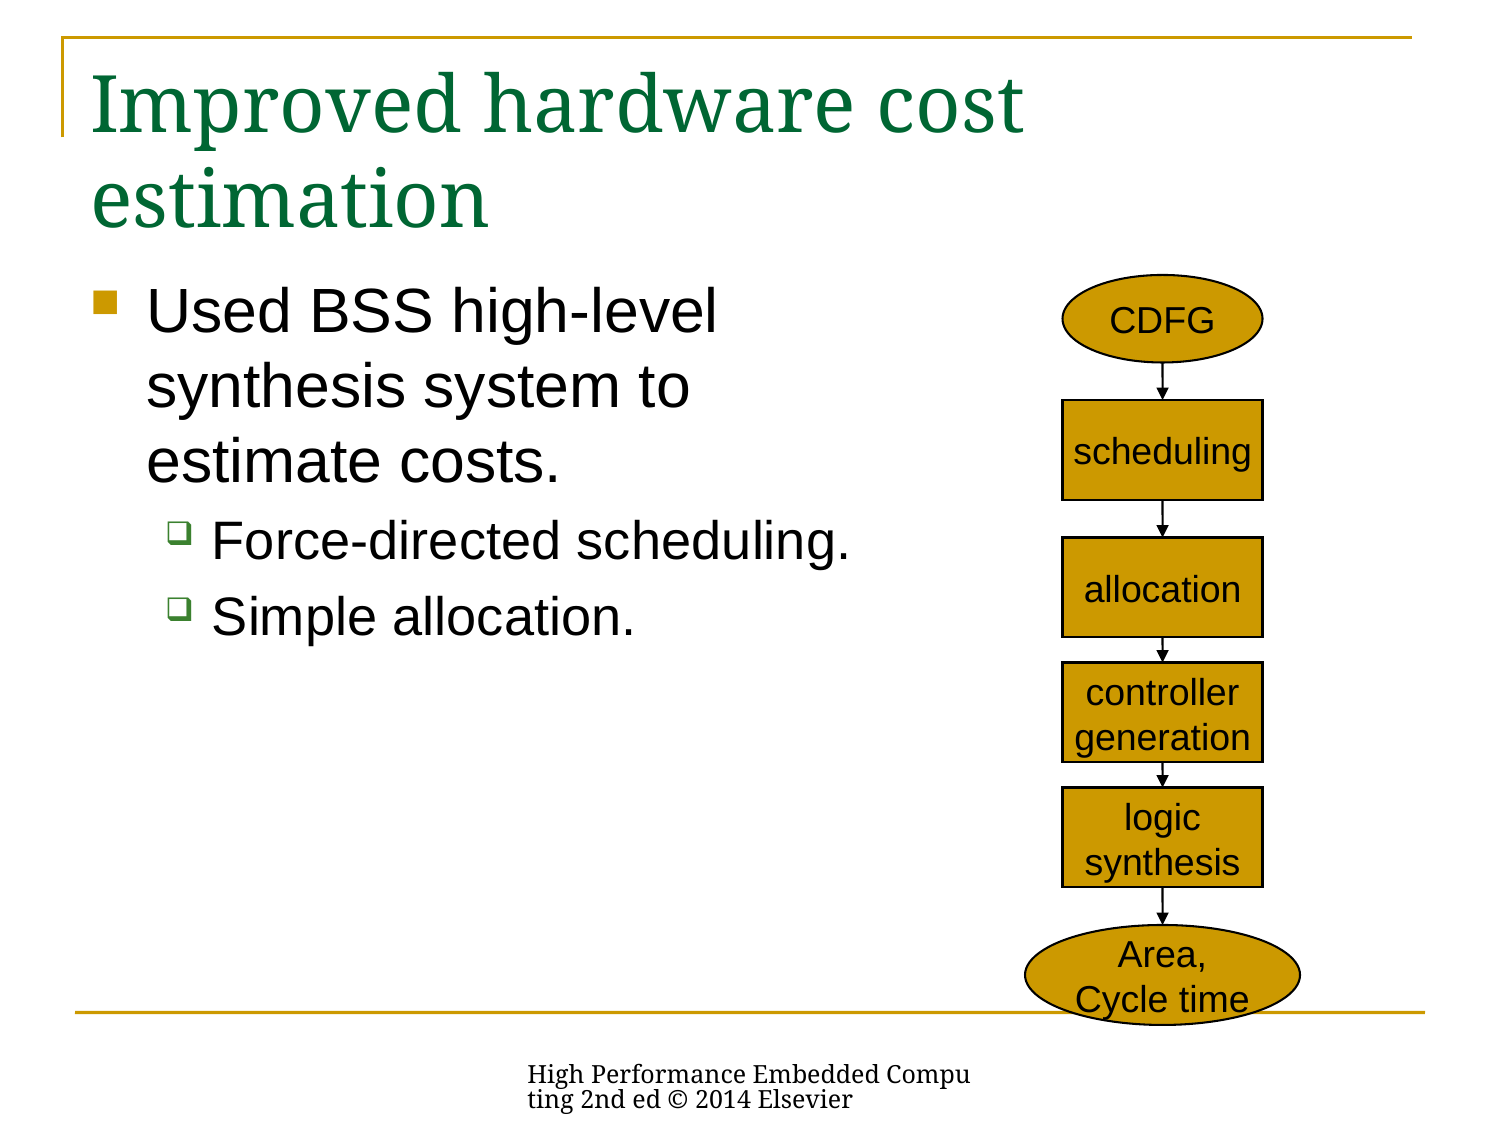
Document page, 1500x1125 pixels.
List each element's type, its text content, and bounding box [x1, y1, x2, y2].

text_box CDFG [1062, 274, 1263, 363]
text_box [1156, 362, 1169, 400]
text_box [1156, 762, 1169, 788]
list Used BSS high-level synthesis system to estimate costs. Force-directed scheduling. Simple allocation. [75, 262, 938, 1006]
footer High Performance Embedded Computing 2nd ed © 2014 Elsevier [512, 1025, 988, 1100]
title Improved hardware cost estimation [75, 45, 1425, 233]
text_box [1156, 637, 1169, 663]
text_box controller generation [1062, 662, 1263, 763]
text_box Area, Cycle time [1025, 924, 1301, 1025]
text_box allocation [1062, 537, 1263, 638]
text_box logic synthesis [1062, 787, 1263, 888]
text_box [1156, 499, 1169, 538]
text_box [1156, 887, 1169, 925]
text_box scheduling [1062, 399, 1263, 500]
